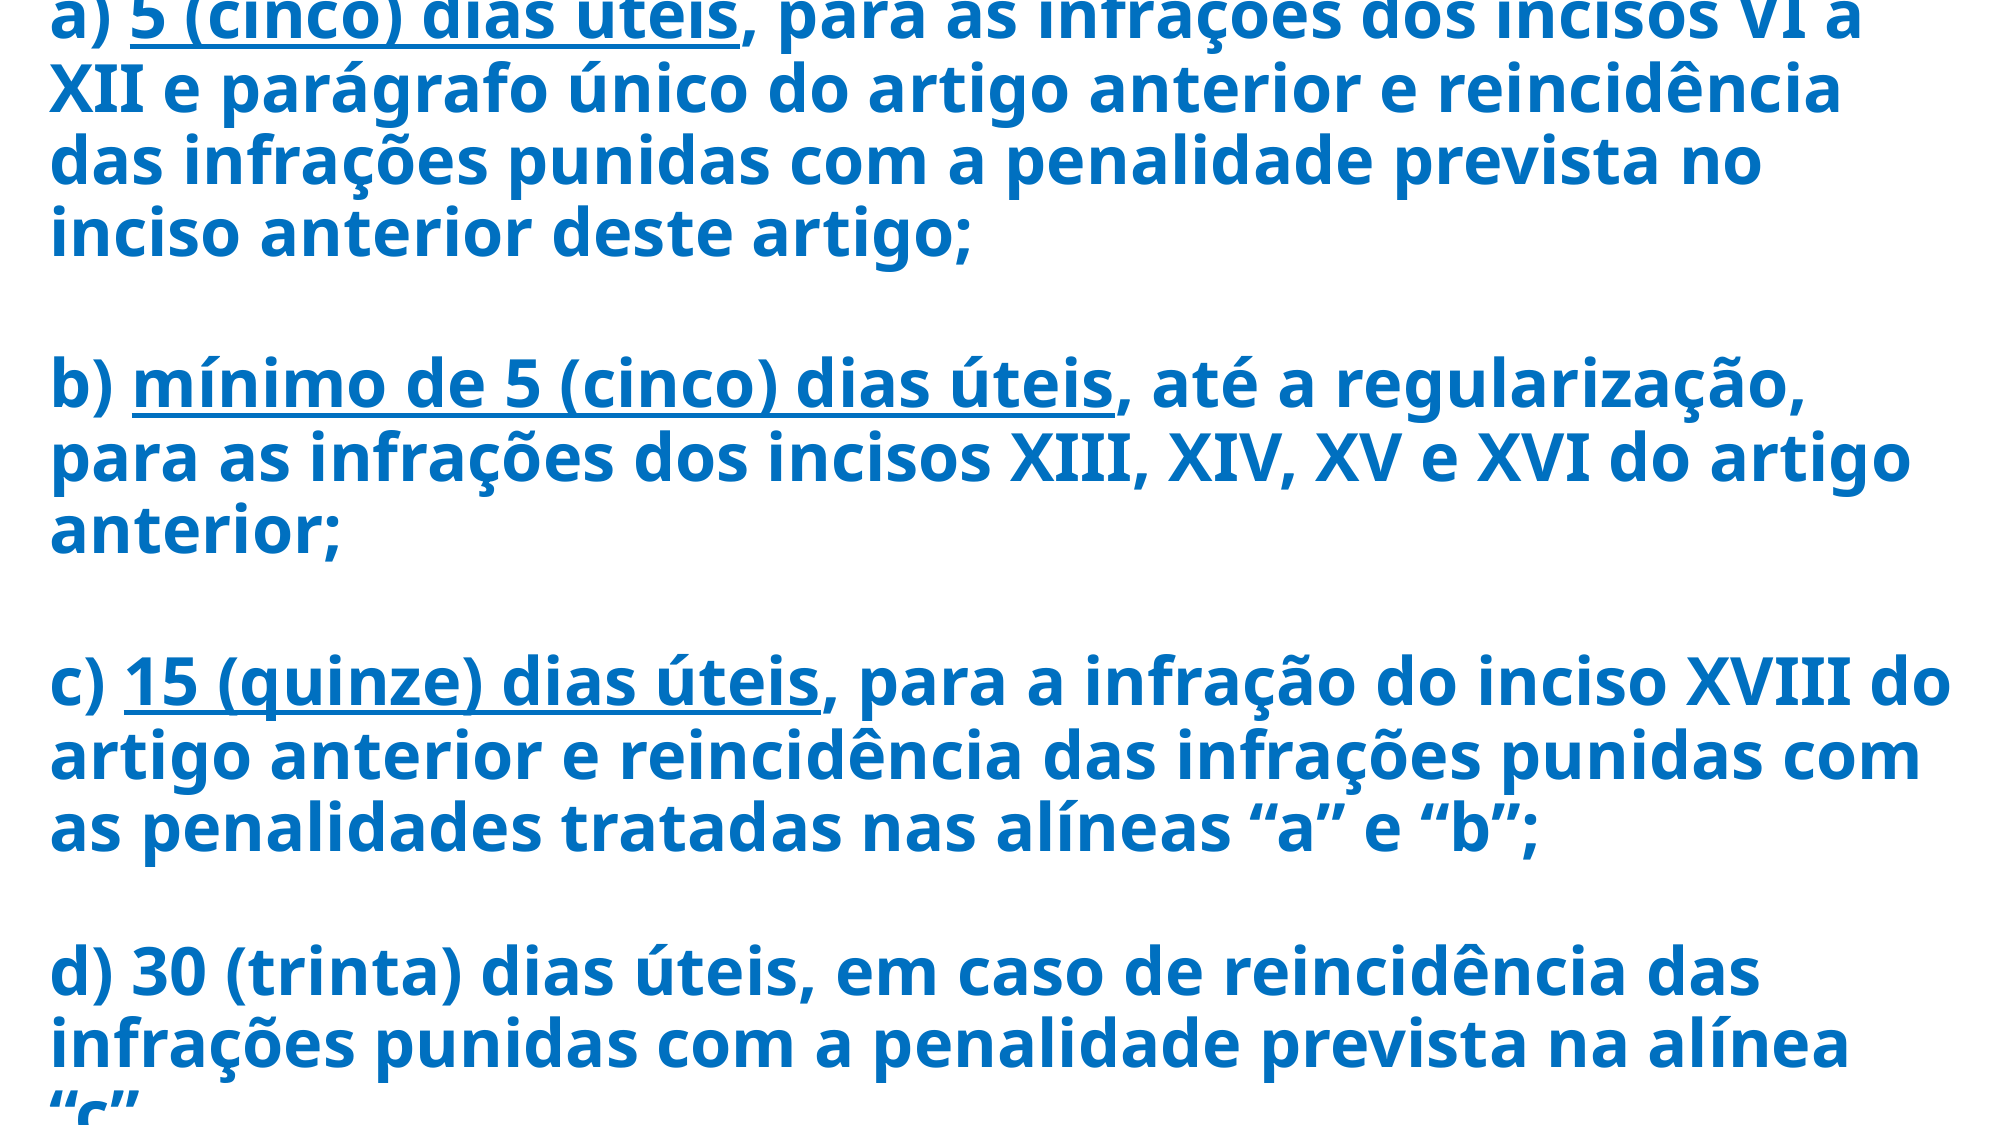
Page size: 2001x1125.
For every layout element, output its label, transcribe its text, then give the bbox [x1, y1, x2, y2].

title a) 5 (cinco) dias úteis, para as infrações dos incisos VI à XII e parágrafo único do artigo anterior e reincidência das infrações punidas com a penalidade prevista no inciso anterior deste artigo; b) mínimo de 5 (cinco) dias úteis, até a regularização, para as infrações dos incisos XIII, XIV, XV e XVI do artigo anterior; c) 15 (quinze) dias úteis, para a infração do inciso XVIII do artigo anterior e reincidência das infrações punidas com as penalidades tratadas nas alíneas “a” e “b”; d) 30 (trinta) dias úteis, em caso de reincidência das infrações punidas com a penalidade prevista na alínea “c”. [34, 8, 1970, 1085]
